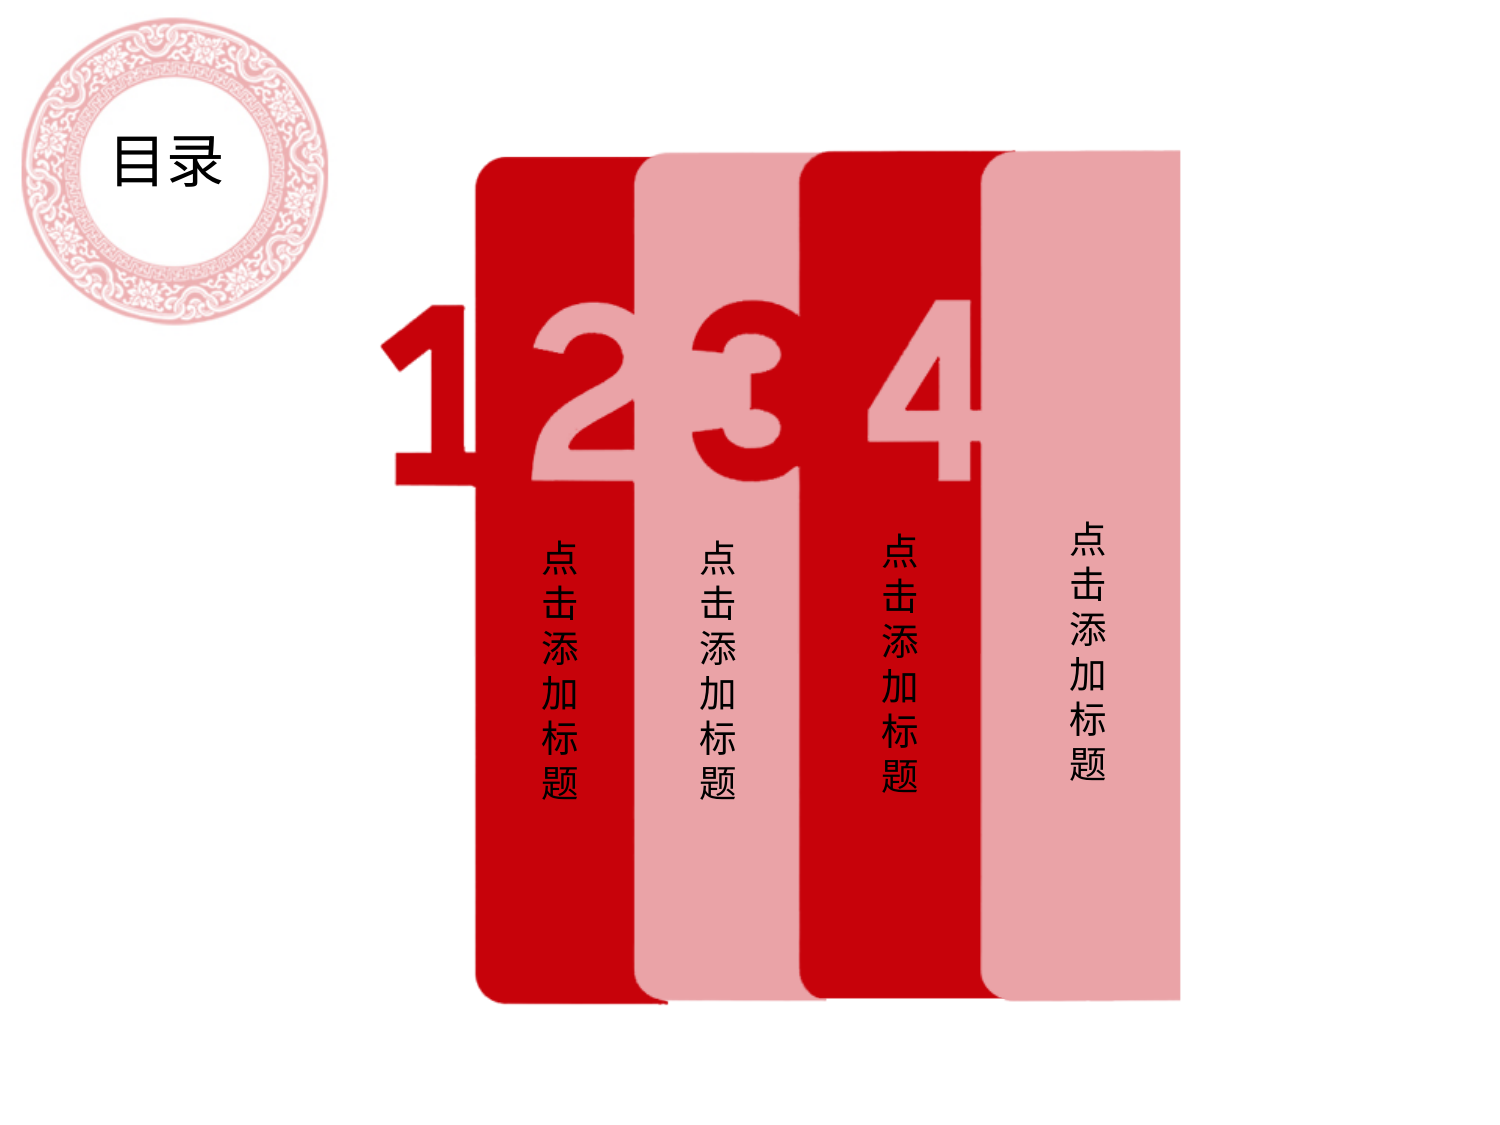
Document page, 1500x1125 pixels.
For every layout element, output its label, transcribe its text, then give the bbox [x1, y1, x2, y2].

picture [0, 0, 1500, 1125]
text_box 目录 [93, 117, 247, 202]
